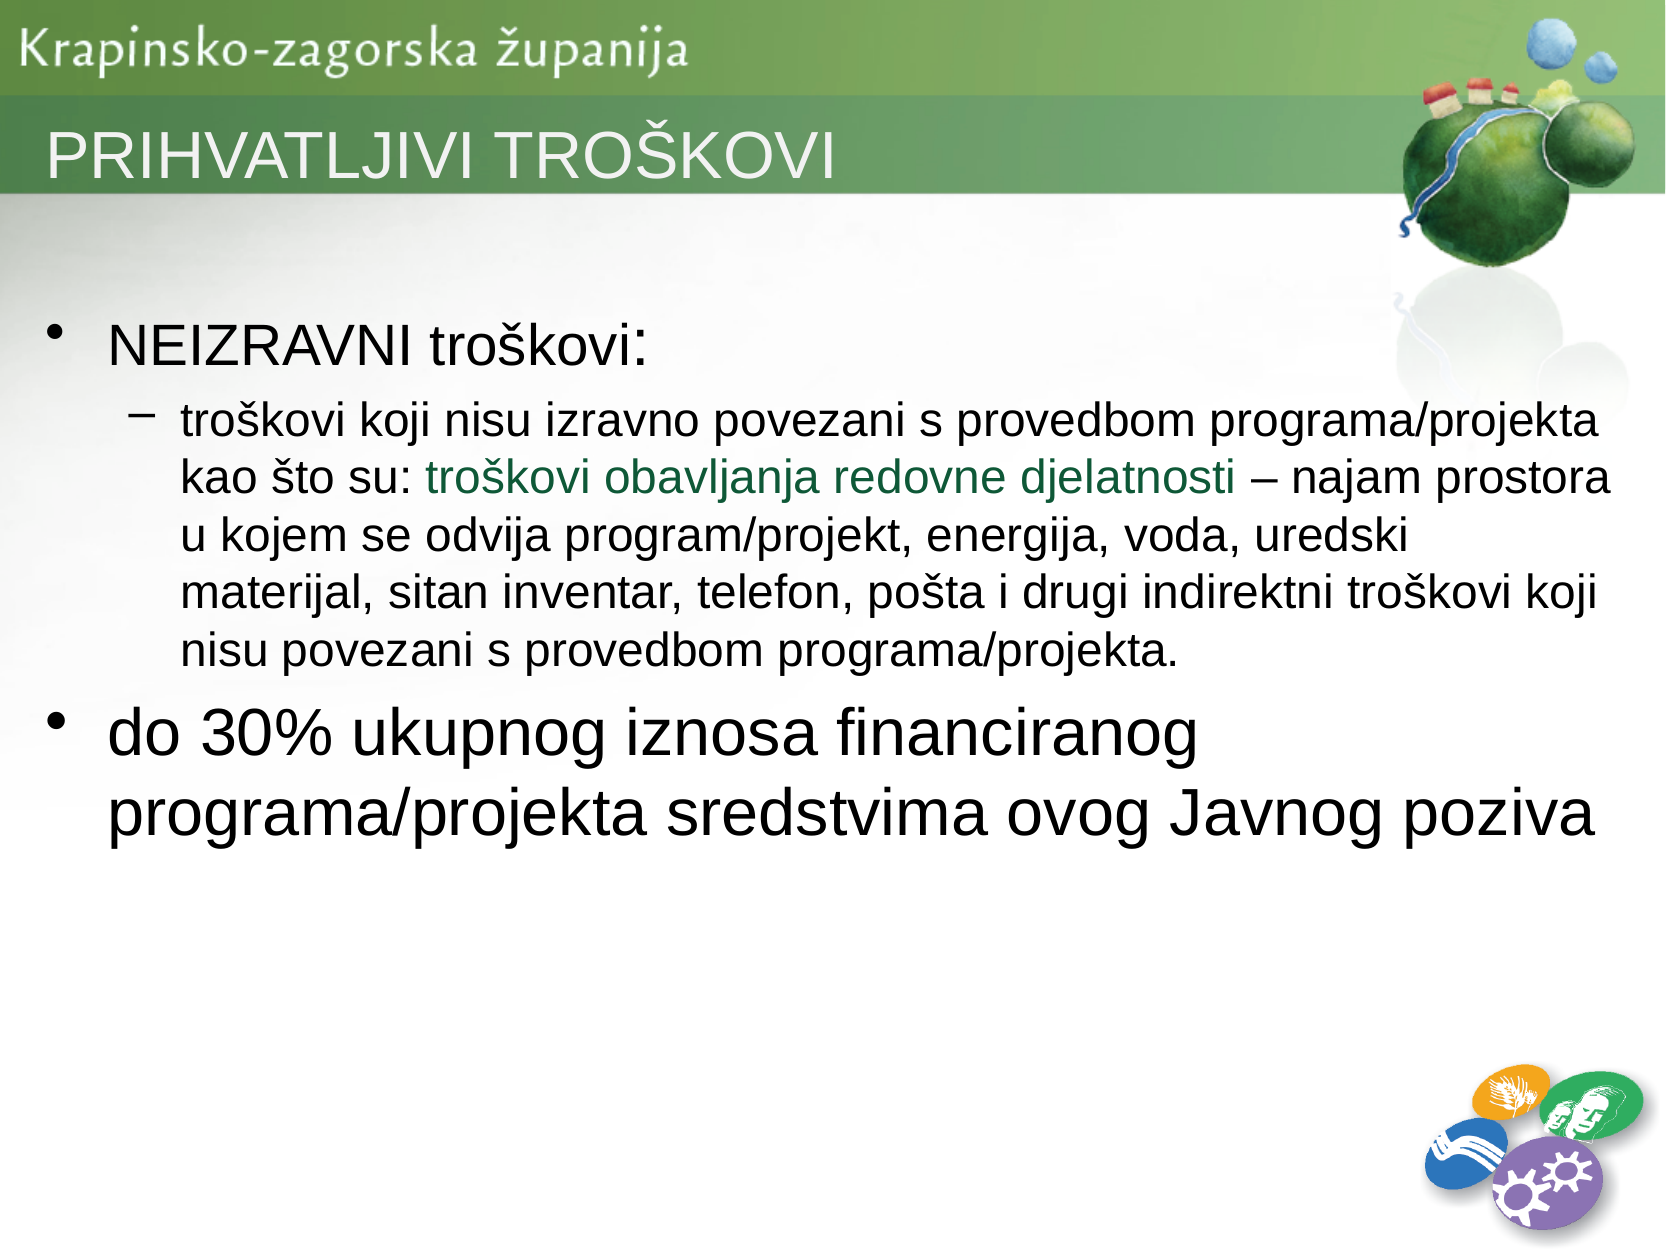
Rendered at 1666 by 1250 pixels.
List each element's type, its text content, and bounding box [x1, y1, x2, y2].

picture [0, 0, 1666, 1250]
list PRIHVATLJIVI TROŠKOVI NEIZRAVNI troškovi: troškovi koji nisu izravno povezani s provedbom programa/projekta kao što su: troškovi obavljanja redovne djelatnosti – najam prostora u kojem se odvija program/projekt, energija, voda, uredski materijal, sitan inventar, telefon, pošta i drugi indirektni troškovi koji nisu povezani s provedbom programa/projekta. do 30% ukupnog iznosa financiranog programa/projekta sredstvima ovog Javnog poziva [28, 103, 1632, 1220]
